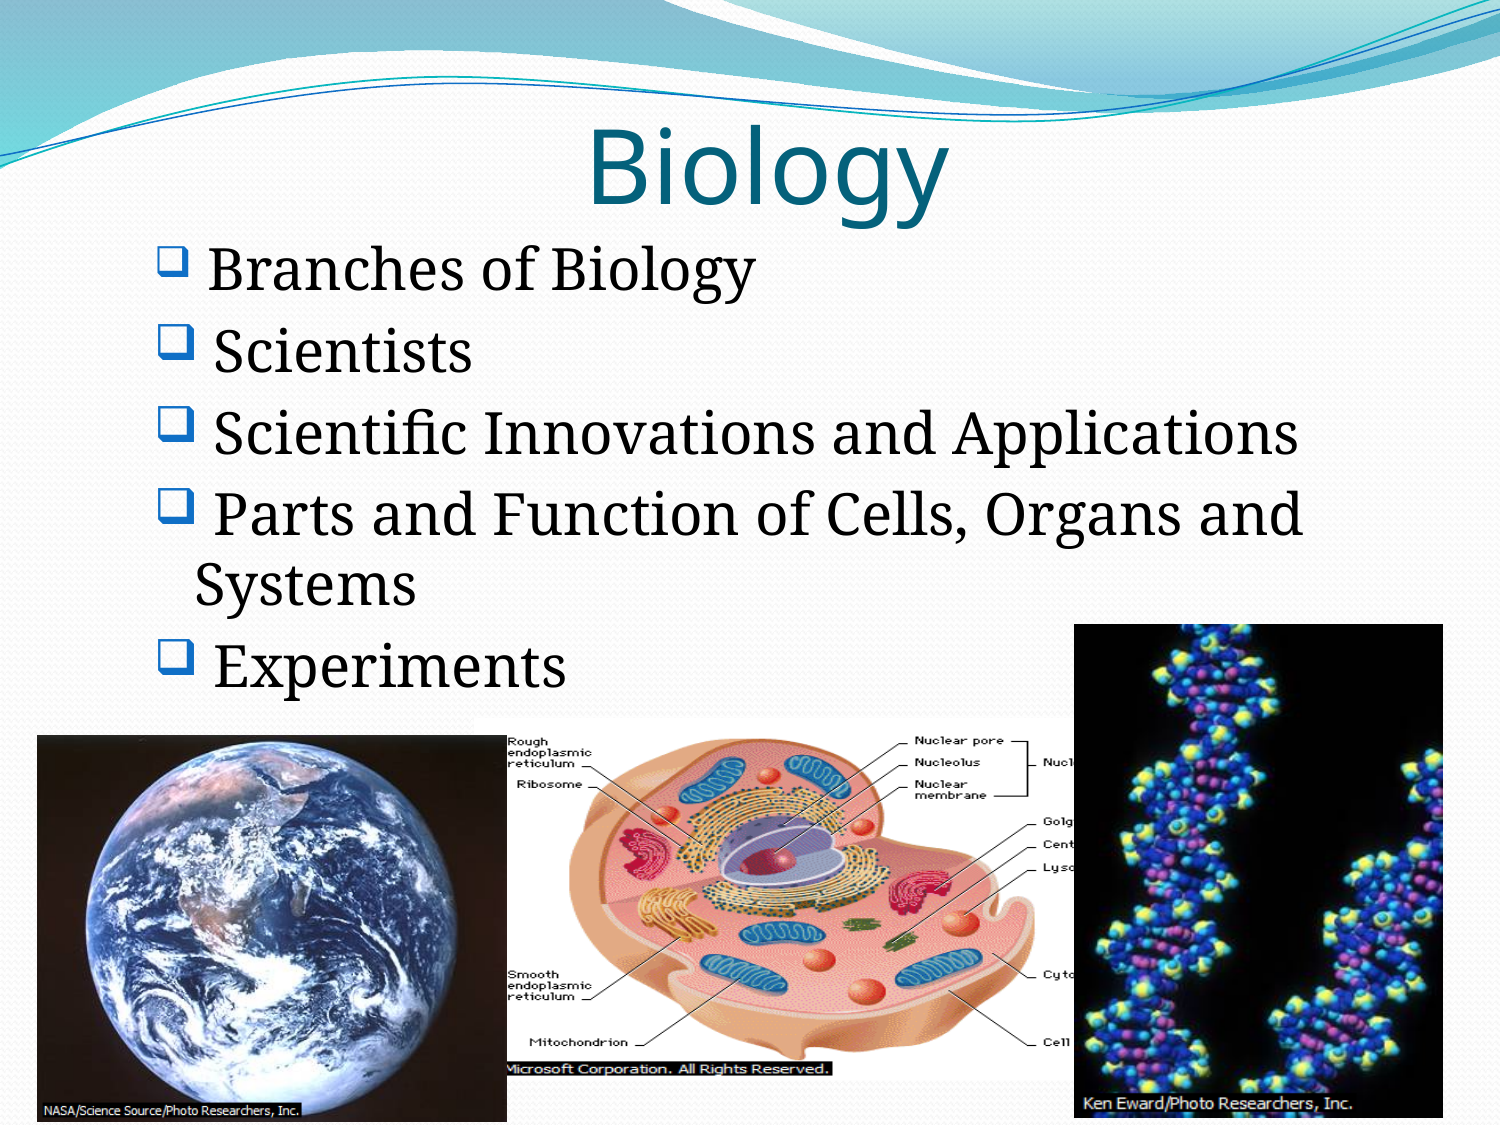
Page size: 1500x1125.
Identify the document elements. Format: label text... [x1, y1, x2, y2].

picture [37, 718, 1069, 1123]
picture [1074, 624, 1443, 1119]
list Branches of Biology Scientists Scientific Innovations and Applications Parts and Function of Cells, Organs and Systems Experiments [75, 224, 1425, 734]
title Biology [92, 37, 1443, 225]
